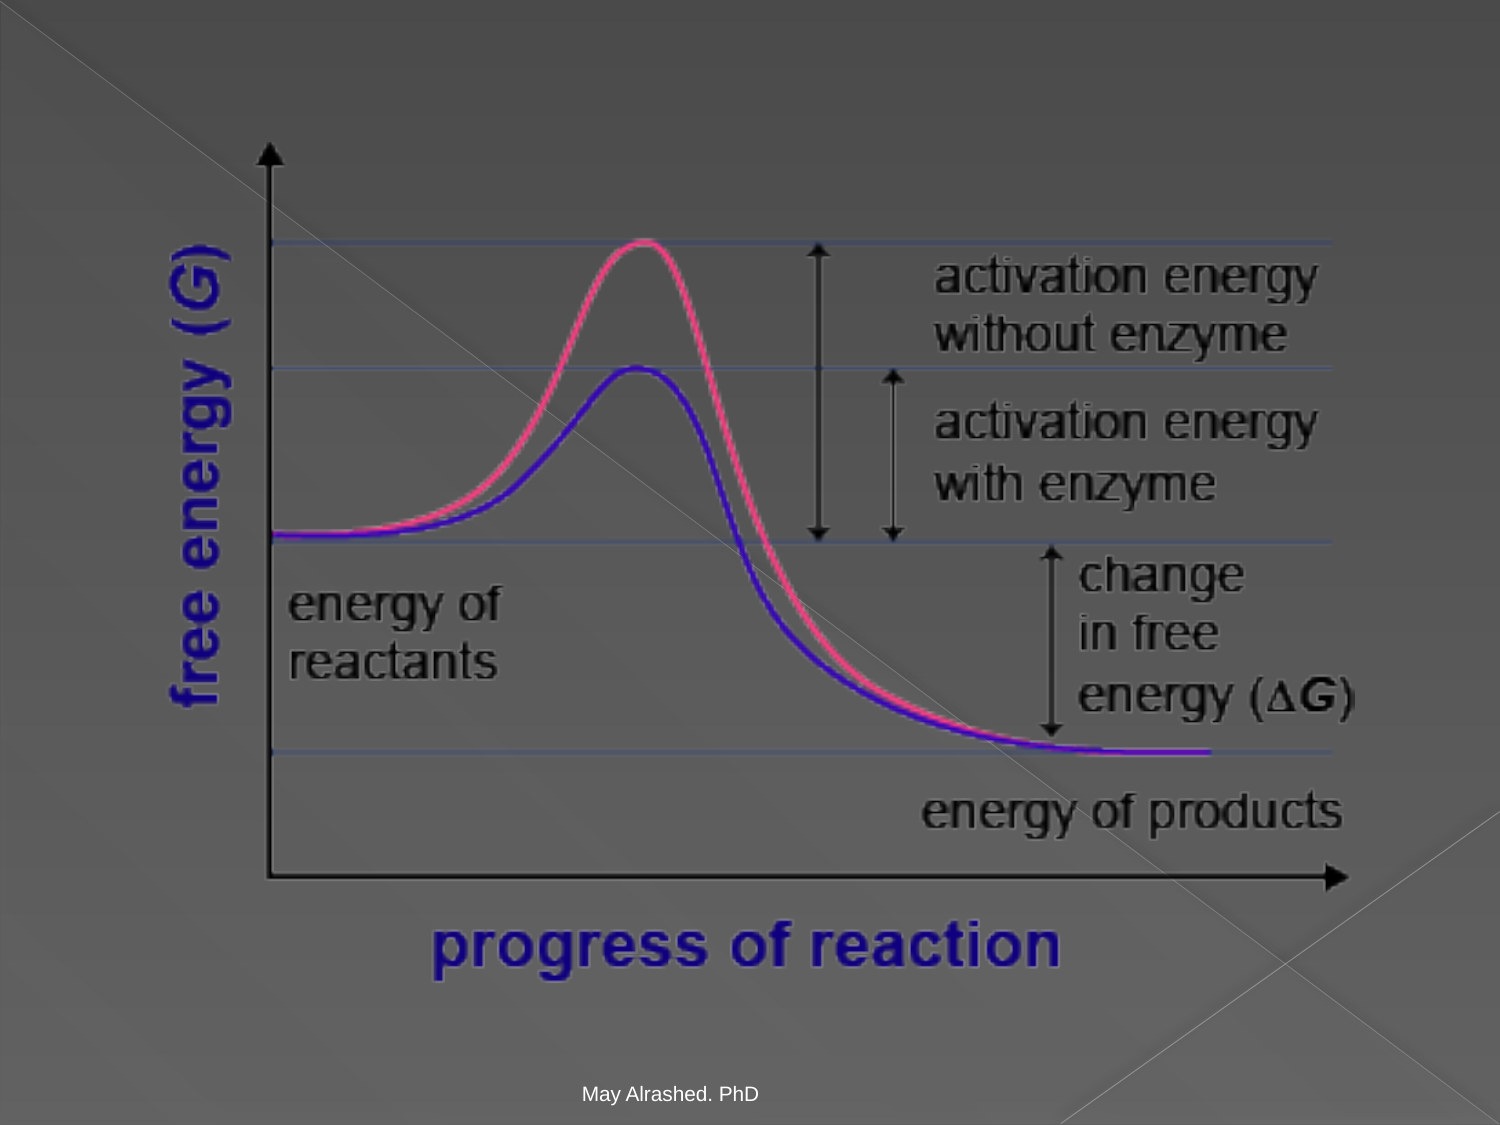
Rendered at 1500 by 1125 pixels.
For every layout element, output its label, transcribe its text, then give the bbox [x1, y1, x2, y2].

picture [160, 142, 1356, 995]
footer May Alrashed. PhD [75, 1063, 774, 1113]
